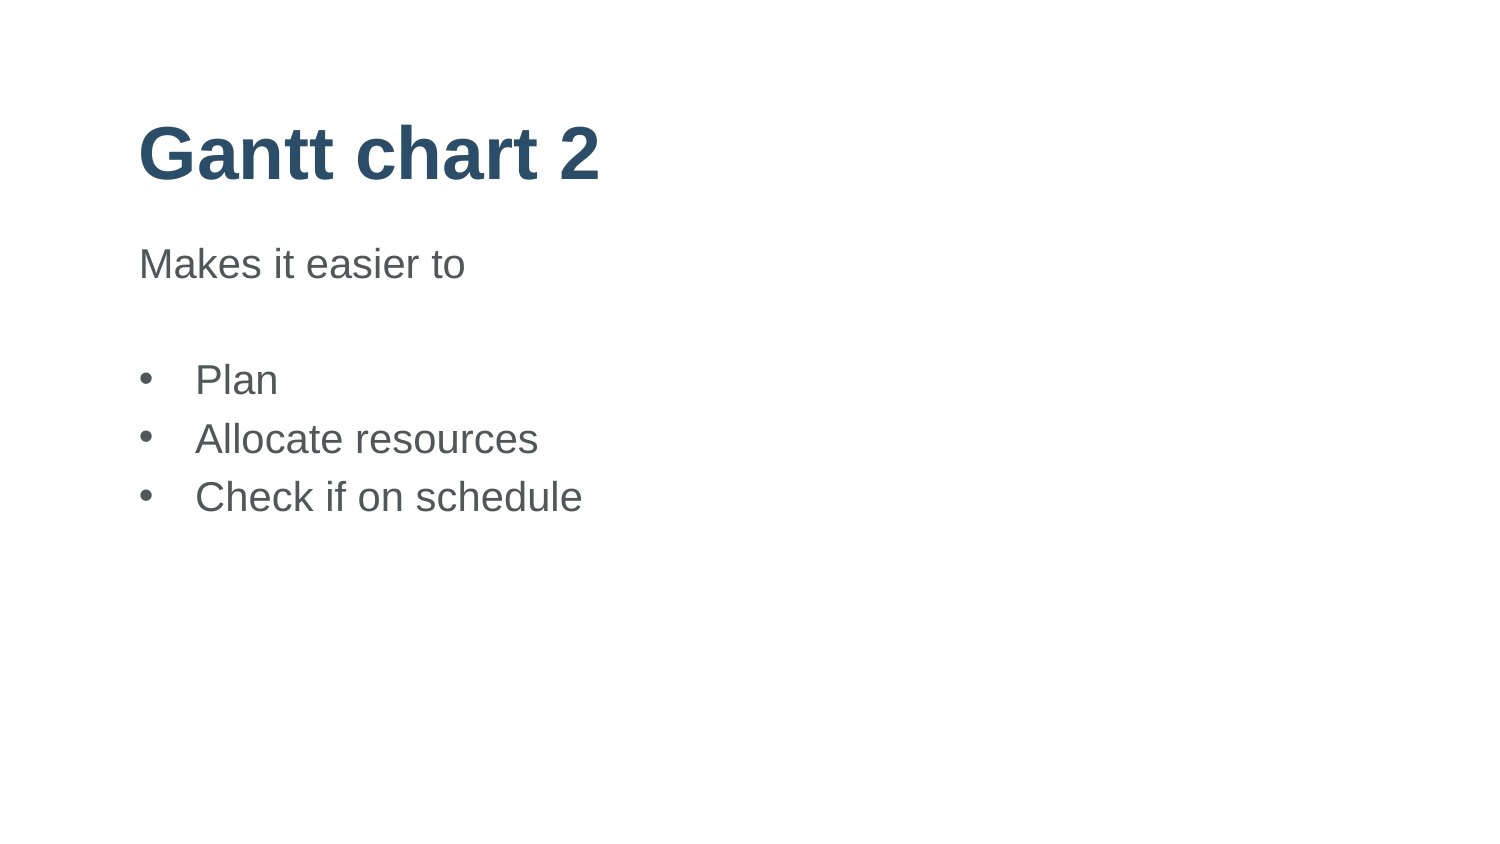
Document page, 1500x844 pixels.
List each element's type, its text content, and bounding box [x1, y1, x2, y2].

title Gantt chart 2 [123, 79, 1412, 220]
list Makes it easier to Plan Allocate resources Check if on schedule [123, 228, 1412, 678]
